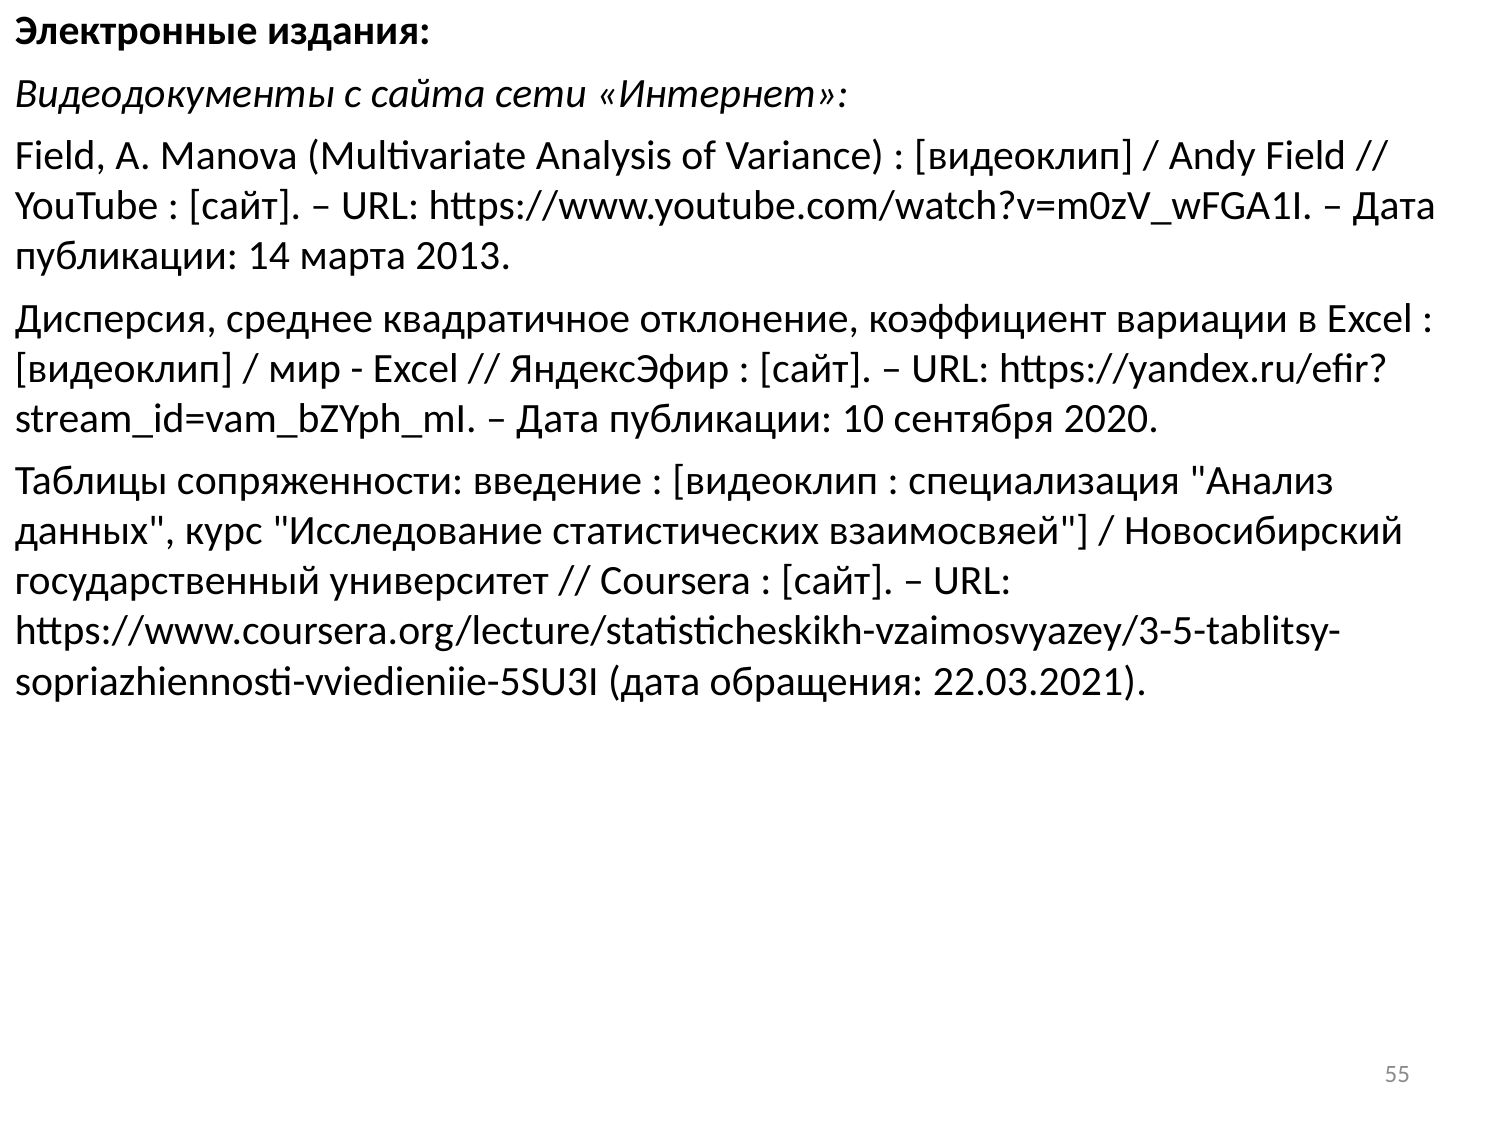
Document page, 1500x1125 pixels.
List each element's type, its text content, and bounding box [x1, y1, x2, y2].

slide_number 55 [1074, 1042, 1425, 1103]
text_box Электронные издания: Видеодокументы с сайта сети «Интернет»: Field, A. Manova (Multivariate Analysis of Variance) : [видеоклип] / Andy Field // YouTube : [сайт]. – URL: https://www.youtube.com/watch?v=m0zV_wFGA1I. – Дата публикации: 14 марта 2013. Дисперсия, среднее квадратичное отклонение, коэффициент вариации в Excel : [видеоклип] / мир - Excel // ЯндексЭфир : [сайт]. – URL: https://yandex.ru/efir?stream_id=vam_bZYph_mI. – Дата публикации: 10 сентября 2020. Таблицы сопряженности: введение : [видеоклип : специализация "Анализ данных", курс "Исследование статистических взаимосвяей"] / Новосибирский государственный университет // Coursera : [сайт]. – URL: https://www.coursera.org/lecture/statisticheskikh-vzaimosvyazey/3-5-tablitsy-sopriazhiennosti-vviedieniie-5SU3I (дата обращения: 22.03.2021). [0, 0, 1483, 711]
